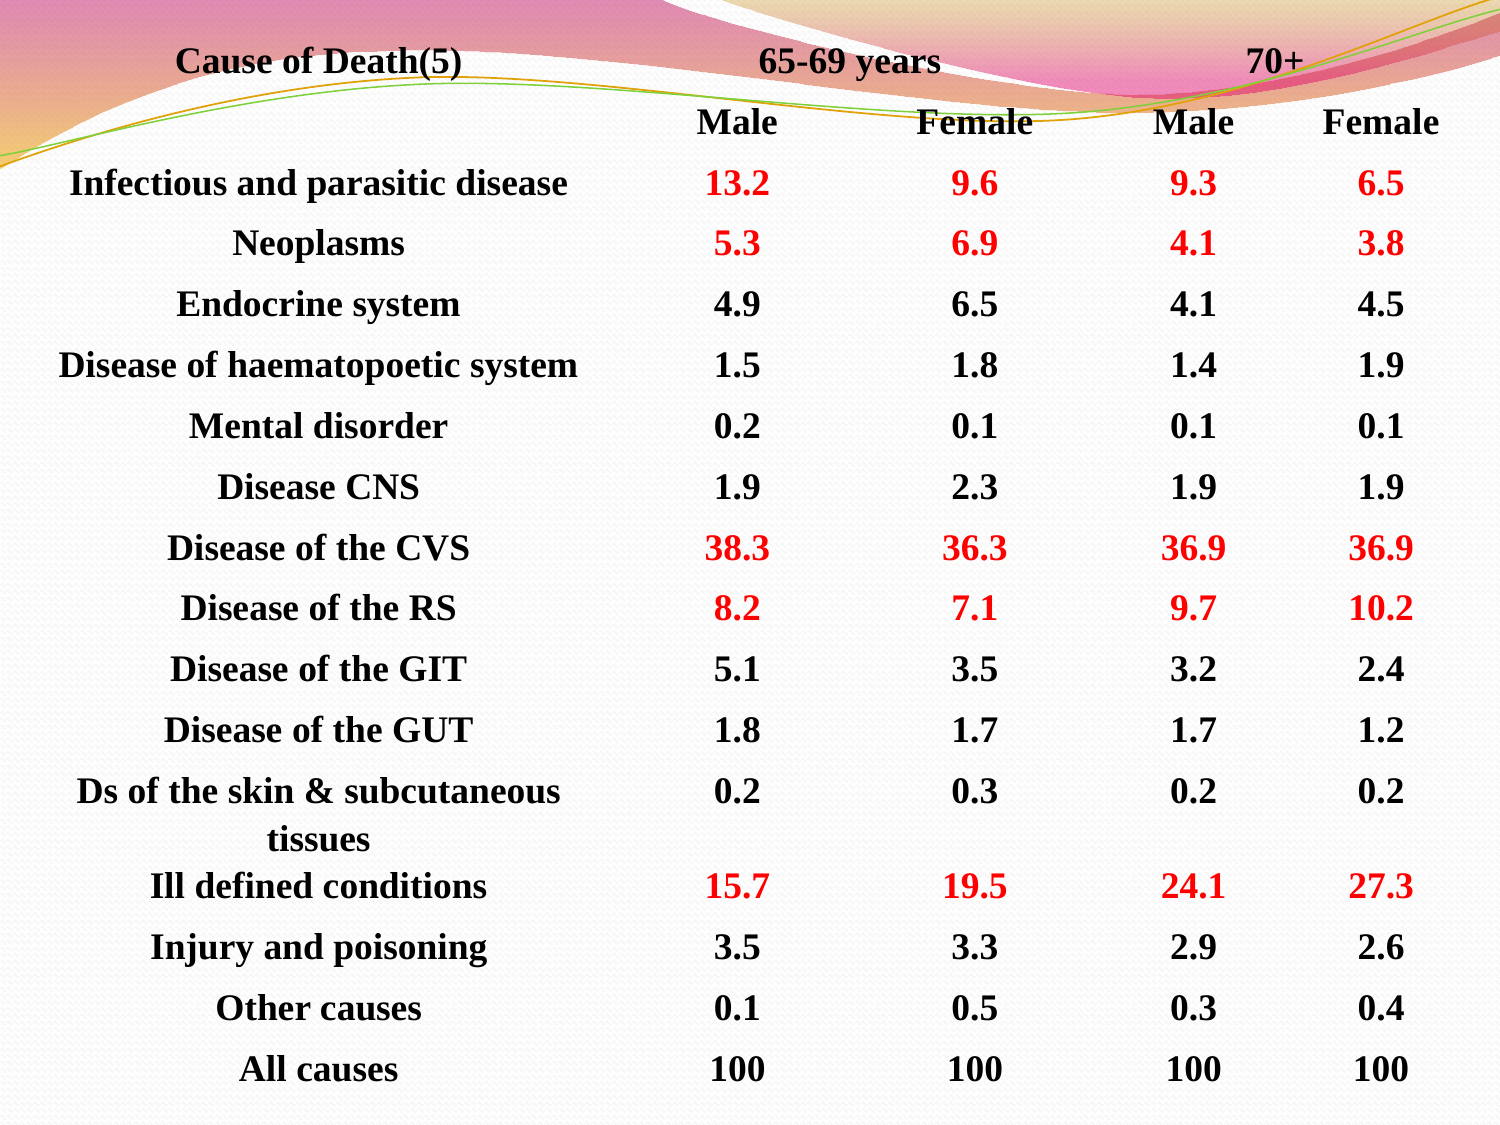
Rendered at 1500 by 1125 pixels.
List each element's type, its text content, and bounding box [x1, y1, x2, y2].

table_cell 1.9 [1300, 338, 1462, 399]
table_cell Female [1300, 94, 1462, 155]
table_cell All causes [25, 1042, 612, 1102]
table_cell 6.5 [1300, 155, 1462, 216]
table_cell Disease of the GUT [25, 703, 612, 764]
table_cell Male [612, 94, 862, 155]
table_header 70+ [1087, 34, 1462, 94]
table_cell 5.3 [612, 216, 862, 277]
table_cell Other causes [25, 981, 612, 1042]
table_cell 3.3 [862, 920, 1087, 981]
table_cell 0.4 [1300, 981, 1462, 1042]
table_cell 1.9 [1087, 459, 1300, 520]
table_cell 100 [1300, 1042, 1462, 1102]
table_cell 0.1 [862, 399, 1087, 459]
table_cell 9.3 [1087, 155, 1300, 216]
table_cell 100 [862, 1042, 1087, 1102]
table_cell Ds of the skin & subcutaneous tissues [25, 764, 612, 859]
table_cell 0.3 [1087, 981, 1300, 1042]
table_cell 19.5 [862, 859, 1087, 920]
table_cell 3.8 [1300, 216, 1462, 277]
table_cell 27.3 [1300, 859, 1462, 920]
table_cell Injury and poisoning [25, 920, 612, 981]
table_cell Disease of the GIT [25, 642, 612, 703]
table_cell 8.2 [612, 581, 862, 642]
table_cell 0.1 [1087, 399, 1300, 459]
table_cell 24.1 [1087, 859, 1300, 920]
table_cell Female [862, 94, 1087, 155]
table_cell 1.8 [612, 703, 862, 764]
table_cell 15.7 [612, 859, 862, 920]
table_cell 5.1 [612, 642, 862, 703]
table_cell 9.7 [1087, 581, 1300, 642]
table_header 65-69 years [612, 34, 1087, 94]
table_cell 9.6 [862, 155, 1087, 216]
table_cell 1.5 [612, 338, 862, 399]
table_cell 0.3 [862, 764, 1087, 859]
table_cell 4.1 [1087, 216, 1300, 277]
table_cell 4.9 [612, 277, 862, 338]
table_cell 2.6 [1300, 920, 1462, 981]
table_cell Disease of the RS [25, 581, 612, 642]
table_cell 36.9 [1087, 520, 1300, 581]
table_cell Neoplasms [25, 216, 612, 277]
table_cell 7.1 [862, 581, 1087, 642]
table_cell 1.2 [1300, 703, 1462, 764]
table_header Cause of Death(5) [25, 34, 612, 155]
table_cell 36.3 [862, 520, 1087, 581]
table_cell 10.2 [1300, 581, 1462, 642]
table_cell 1.8 [862, 338, 1087, 399]
table_cell 100 [612, 1042, 862, 1102]
table_cell 6.9 [862, 216, 1087, 277]
table_cell 0.5 [862, 981, 1087, 1042]
table_cell 0.2 [1087, 764, 1300, 859]
table_cell 38.3 [612, 520, 862, 581]
table_cell Disease CNS [25, 459, 612, 520]
table_cell 0.2 [612, 764, 862, 859]
table_cell 3.5 [862, 642, 1087, 703]
table_cell 3.5 [612, 920, 862, 981]
table_cell Ill defined conditions [25, 859, 612, 920]
table_cell 1.9 [1300, 459, 1462, 520]
table_cell 3.2 [1087, 642, 1300, 703]
table_cell 1.7 [1087, 703, 1300, 764]
table_cell 0.1 [612, 981, 862, 1042]
table_cell 1.9 [612, 459, 862, 520]
table_cell 1.4 [1087, 338, 1300, 399]
table_cell Disease of haematopoetic system [25, 338, 612, 399]
table_cell 6.5 [862, 277, 1087, 338]
table_cell Infectious and parasitic disease [25, 155, 612, 216]
table_cell 4.1 [1087, 277, 1300, 338]
table_cell 2.9 [1087, 920, 1300, 981]
table_cell 2.3 [862, 459, 1087, 520]
table_cell Mental disorder [25, 399, 612, 459]
table_cell Endocrine system [25, 277, 612, 338]
table_cell 0.2 [612, 399, 862, 459]
table_cell 100 [1087, 1042, 1300, 1102]
table_cell 1.7 [862, 703, 1087, 764]
table_cell 4.5 [1300, 277, 1462, 338]
table_cell Disease of the CVS [25, 520, 612, 581]
table_cell 0.1 [1300, 399, 1462, 459]
table_cell 36.9 [1300, 520, 1462, 581]
table_cell 2.4 [1300, 642, 1462, 703]
table_cell 0.2 [1300, 764, 1462, 859]
table_cell Male [1087, 94, 1300, 155]
table_cell 13.2 [612, 155, 862, 216]
